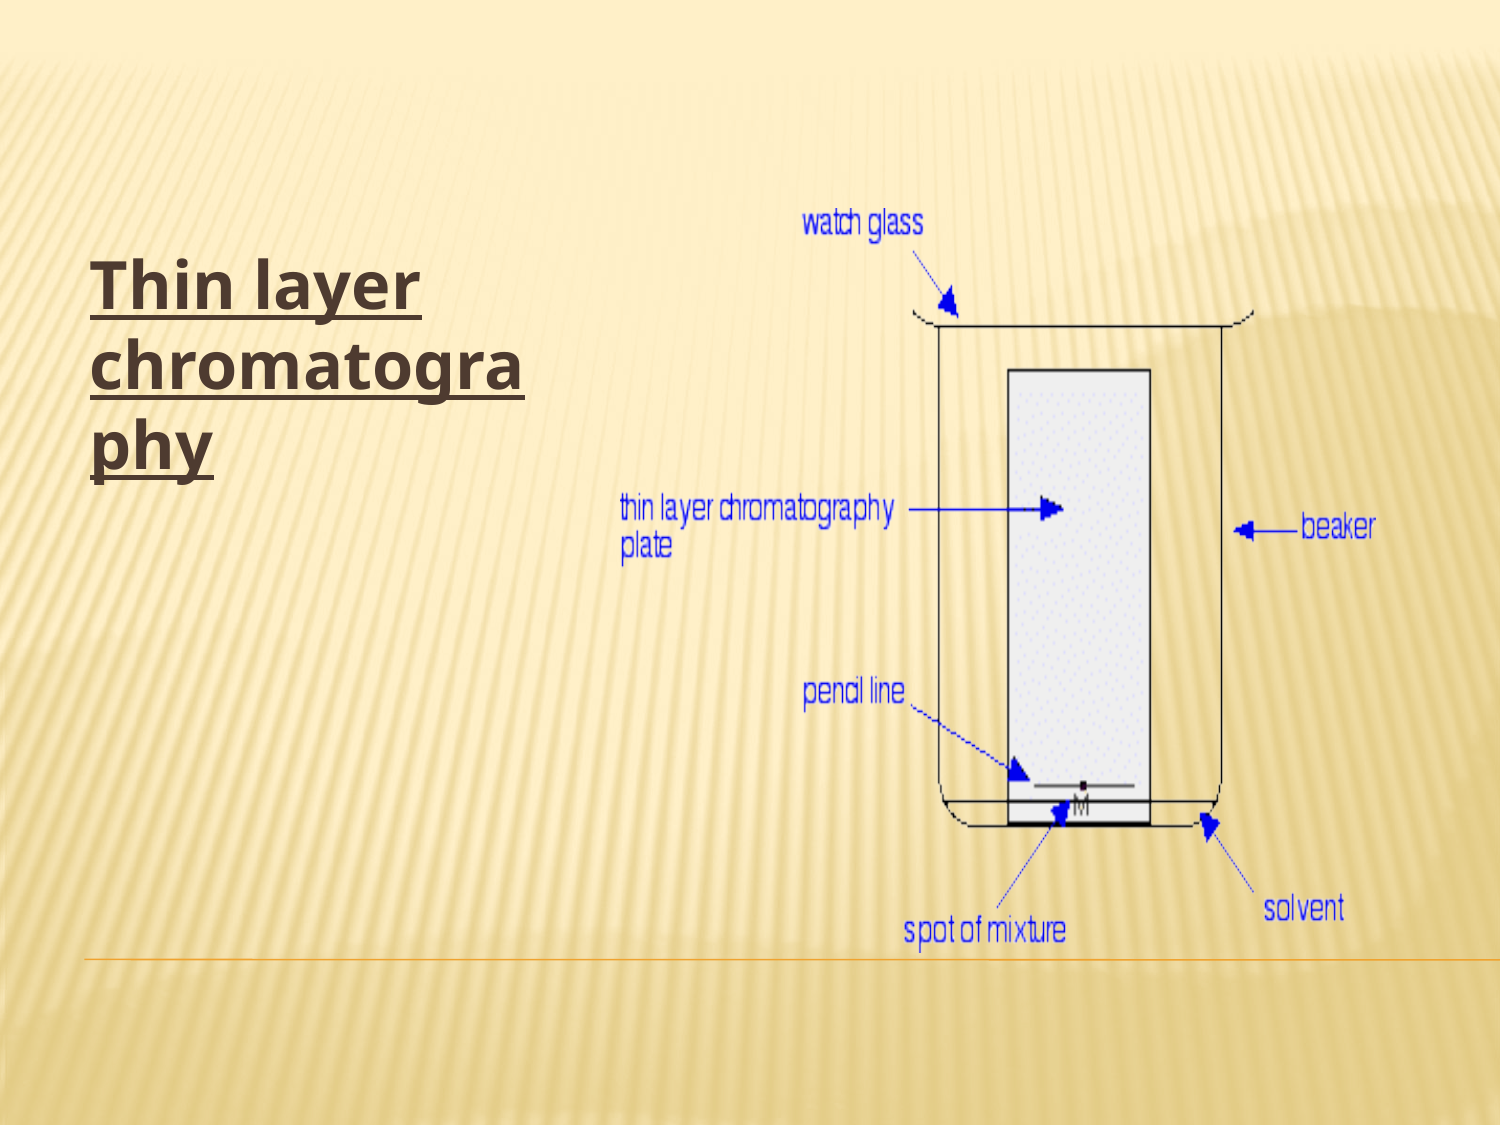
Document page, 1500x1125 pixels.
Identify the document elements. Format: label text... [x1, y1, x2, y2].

list Thin layer chromatography [75, 235, 561, 1005]
picture [619, 207, 1377, 953]
